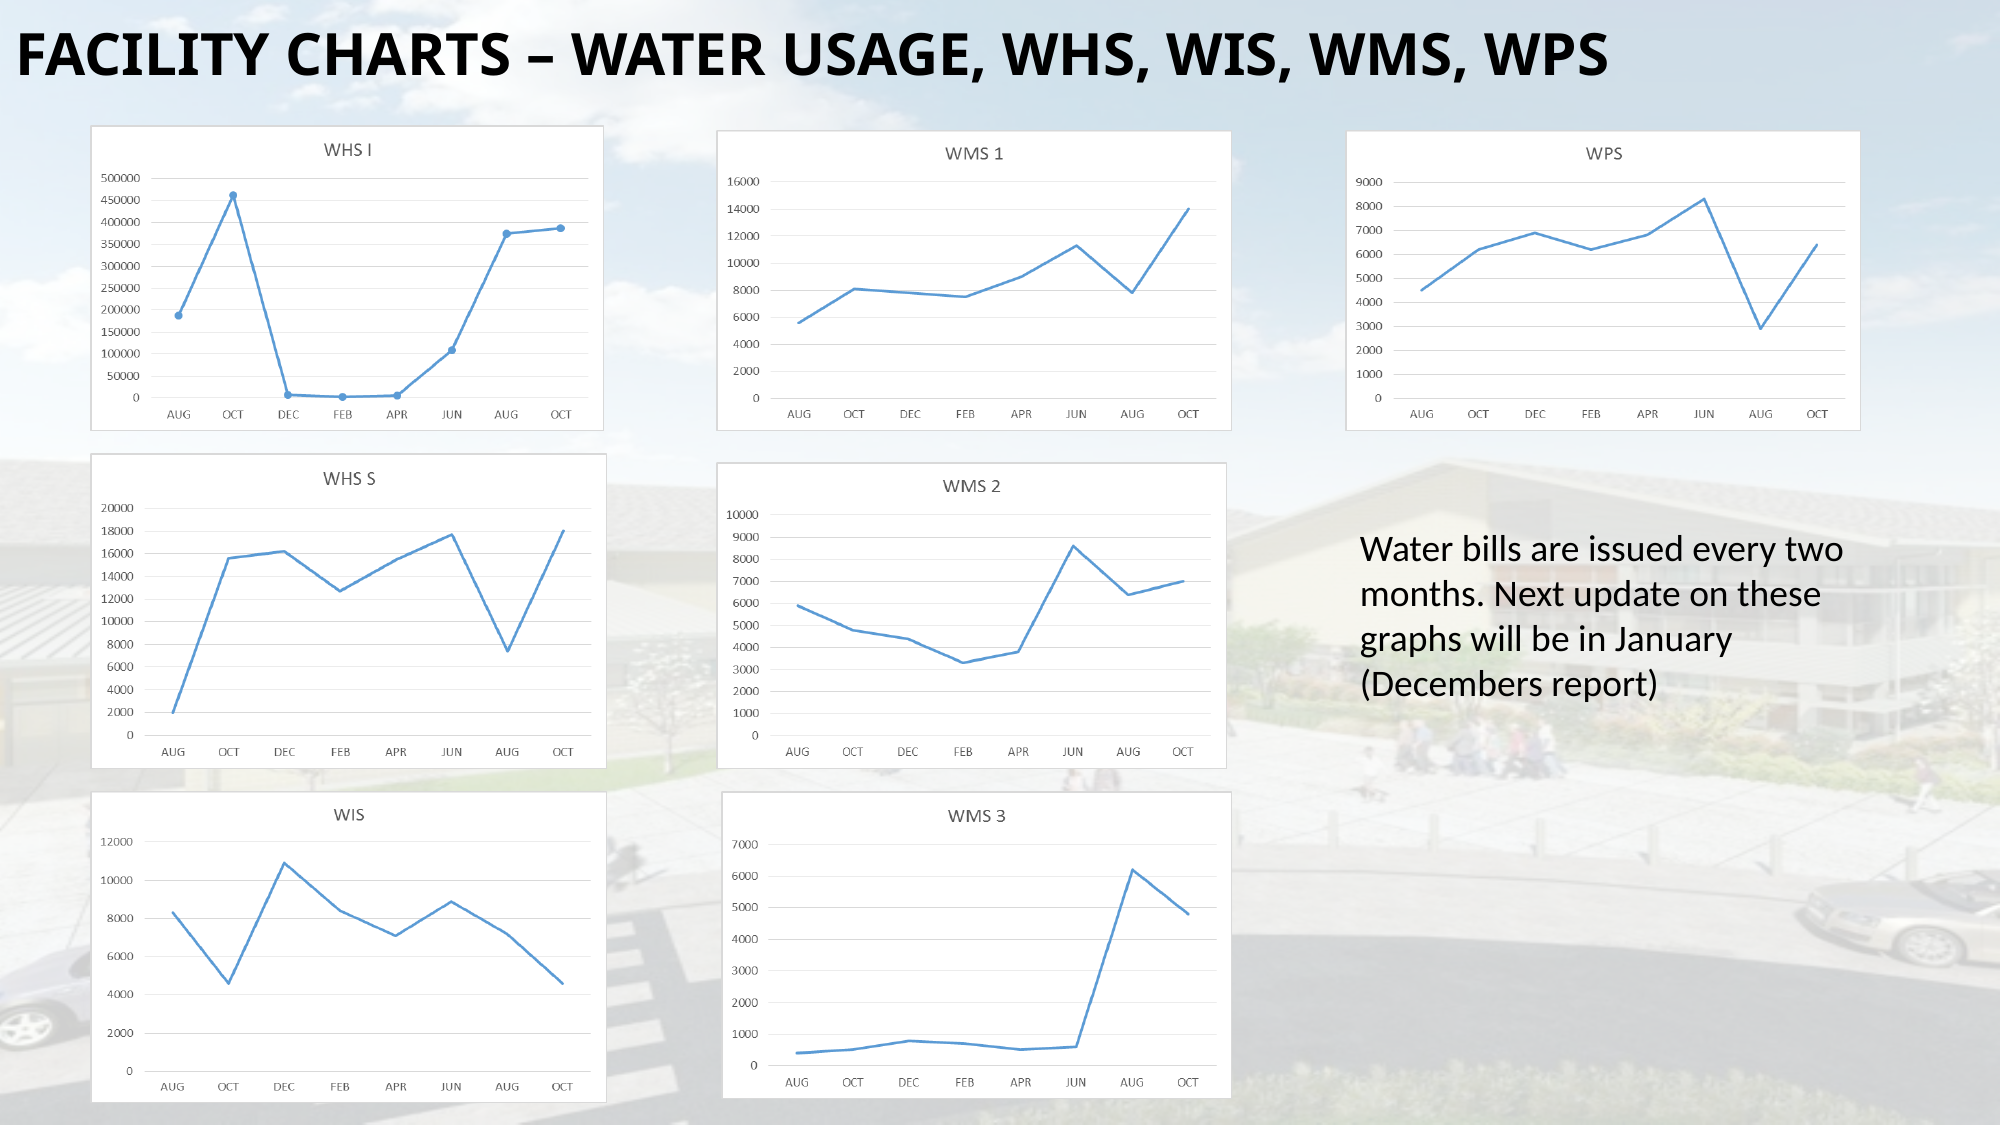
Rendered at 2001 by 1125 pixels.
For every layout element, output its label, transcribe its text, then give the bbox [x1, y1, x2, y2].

picture [90, 125, 604, 432]
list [90, 453, 607, 769]
picture [721, 791, 1232, 1099]
title FACILITY CHARTS – WATER USAGE, WHS, WIS, WMS, WPS [0, 4, 1725, 108]
picture [1345, 130, 1861, 432]
text_box Water bills are issued every two months. Next update on these graphs will be in January (Decembers report) [1345, 517, 1861, 712]
picture [716, 130, 1232, 432]
picture [716, 462, 1227, 769]
picture [90, 791, 607, 1103]
